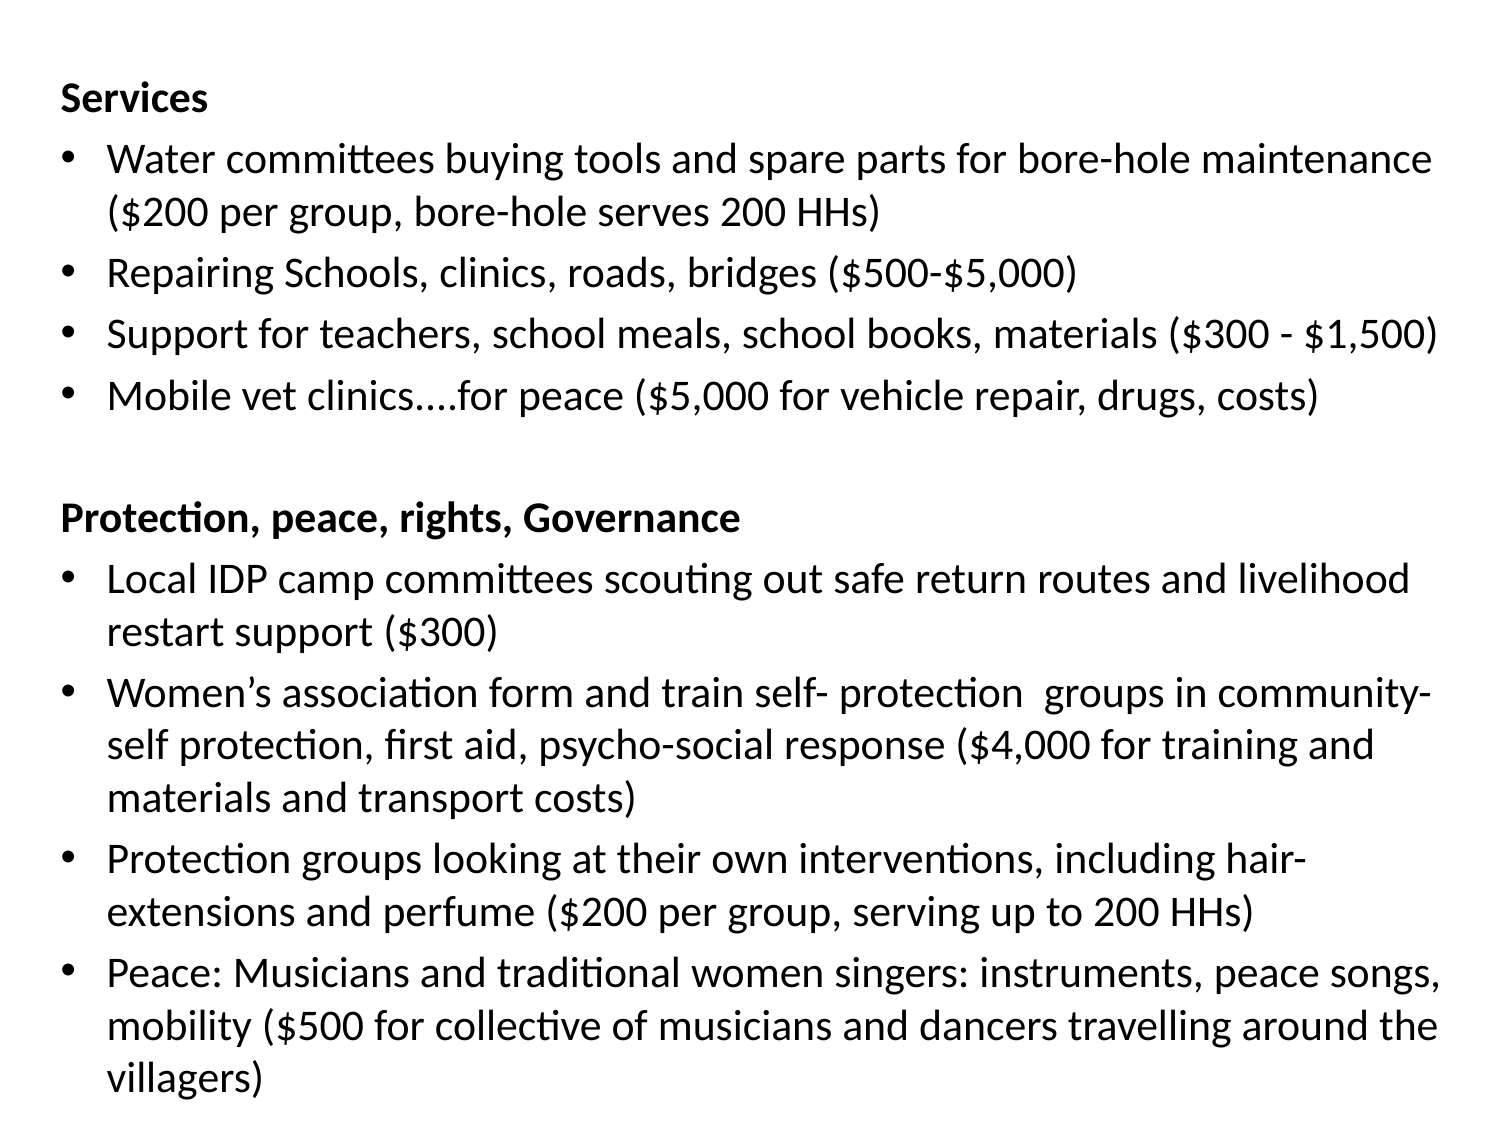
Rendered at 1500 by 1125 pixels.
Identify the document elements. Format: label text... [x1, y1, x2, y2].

list Services Water committees buying tools and spare parts for bore-hole maintenance ($200 per group, bore-hole serves 200 HHs) Repairing Schools, clinics, roads, bridges ($500-$5,000) Support for teachers, school meals, school books, materials ($300 - $1,500) Mobile vet clinics....for peace ($5,000 for vehicle repair, drugs, costs) Protection, peace, rights, Governance Local IDP camp committees scouting out safe return routes and livelihood restart support ($300) Women’s association form and train self- protection groups in community-self protection, first aid, psycho-social response ($4,000 for training and materials and transport costs) Protection groups looking at their own interventions, including hair-extensions and perfume ($200 per group, serving up to 200 HHs) Peace: Musicians and traditional women singers: instruments, peace songs, mobility ($500 for collective of musicians and dancers travelling around the villagers) [0, 0, 1500, 1125]
